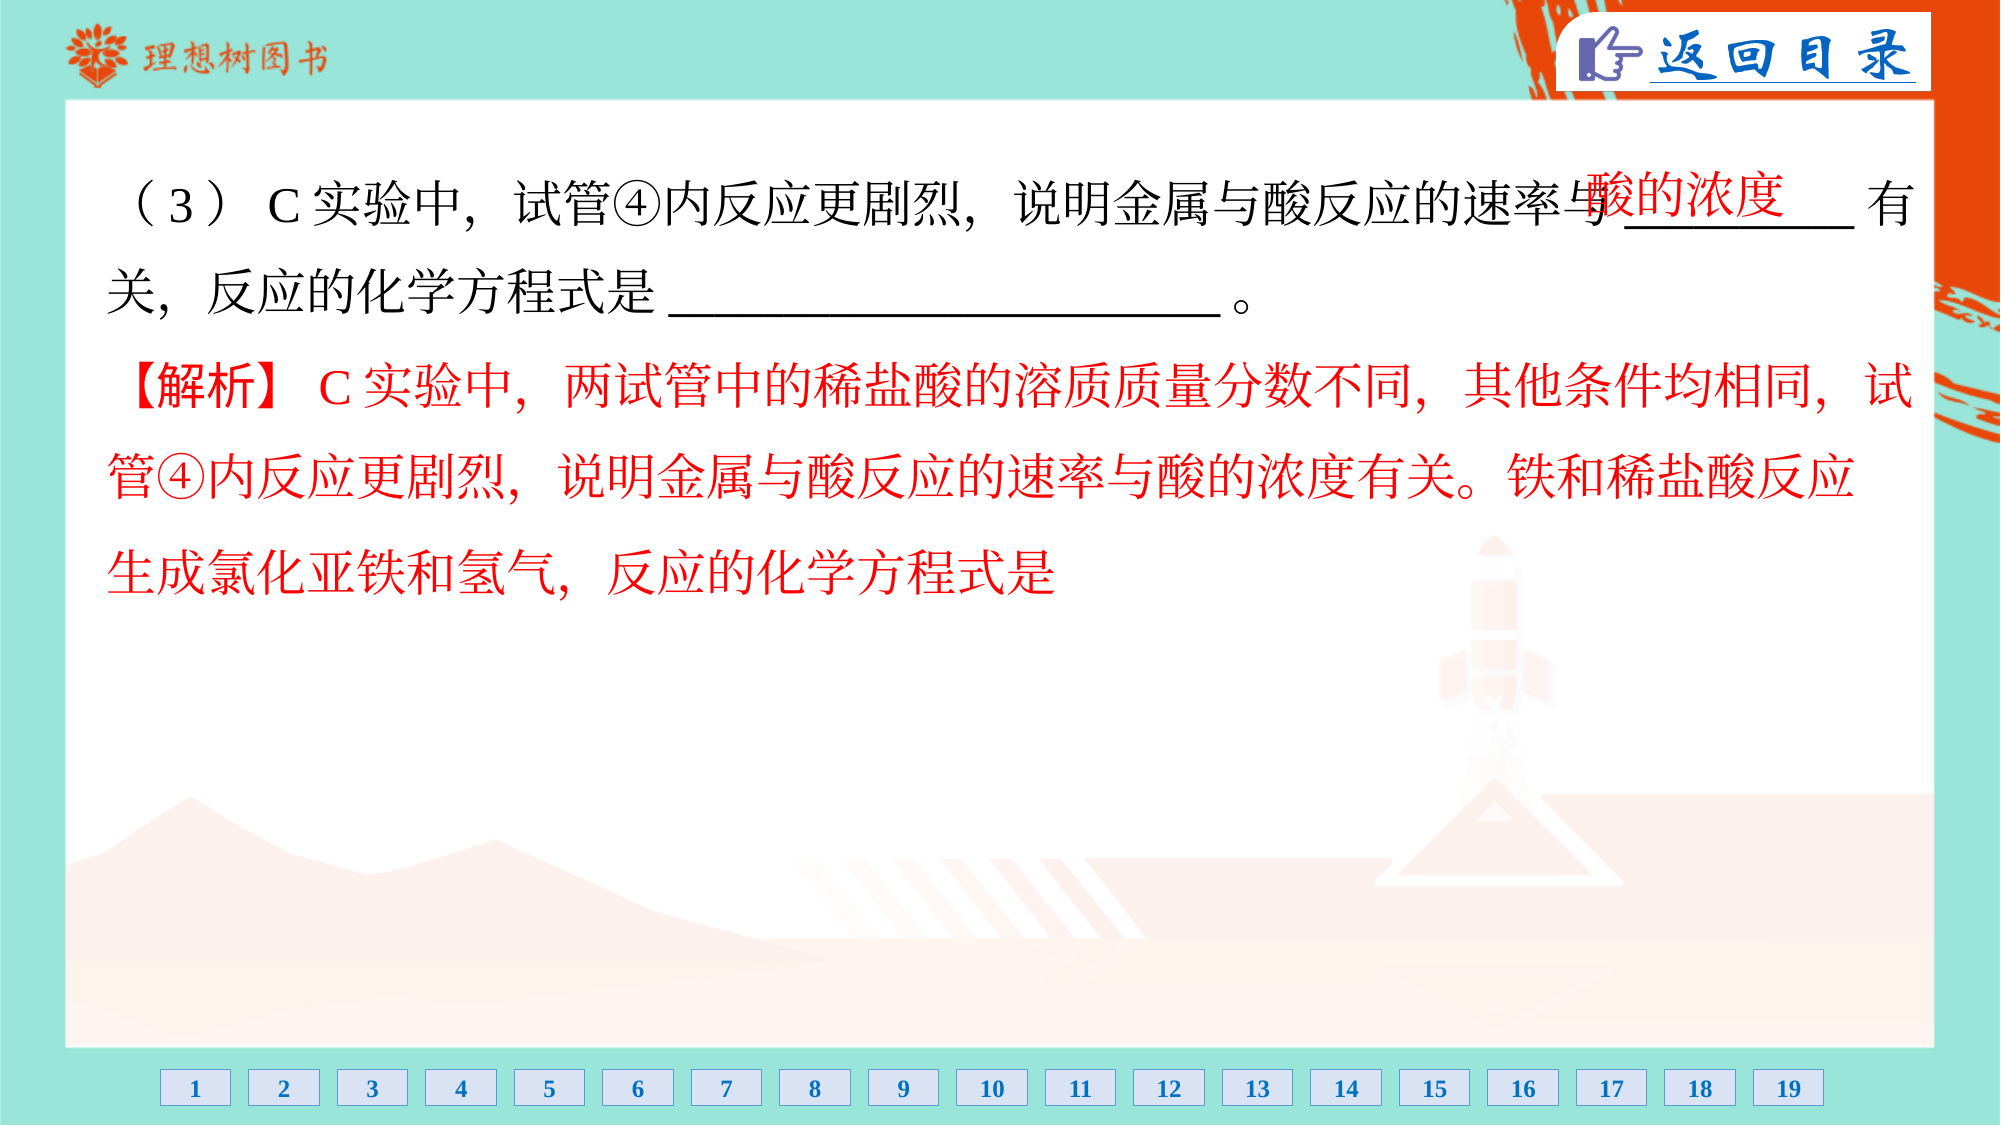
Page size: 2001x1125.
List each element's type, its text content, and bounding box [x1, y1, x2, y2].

text_box （3）C实验中，试管④内反应更剧烈，说明金属与酸反应的速率与__________有 关，反应的化学方程式是________________________。 [106, 141, 1895, 311]
picture [0, 0, 2000, 1125]
text_box 酸的浓度 [1567, 136, 1804, 215]
